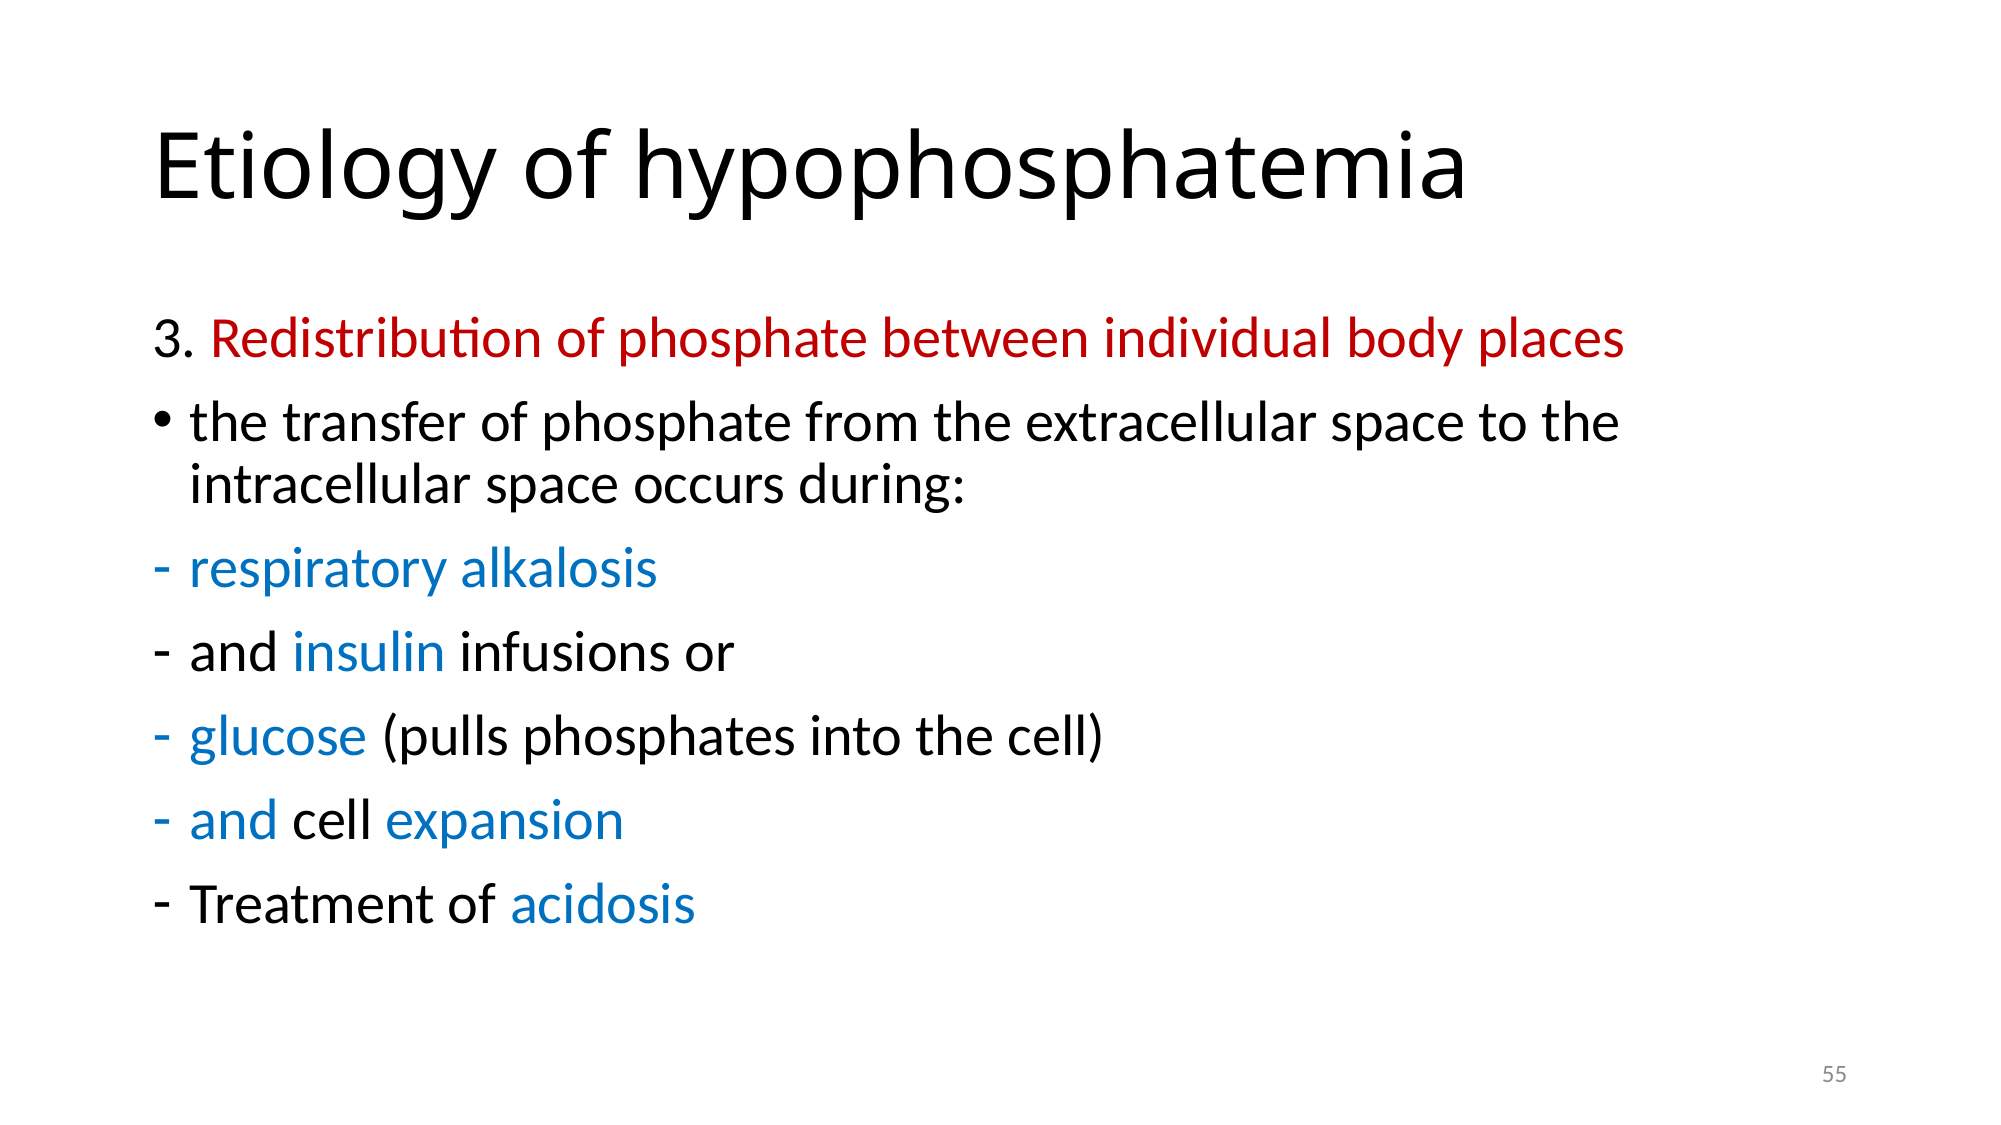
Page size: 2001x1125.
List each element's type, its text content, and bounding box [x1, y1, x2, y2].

title Etiology of hypophosphatemia [137, 59, 1863, 278]
slide_number 55 [1412, 1042, 1863, 1103]
list 3. Redistribution of phosphate between individual body places the transfer of phosphate from the extracellular space to the intracellular space occurs during: respiratory alkalosis and insulin infusions or glucose (pulls phosphates into the cell) and cell expansion Treatment of acidosis [137, 299, 1863, 1014]
